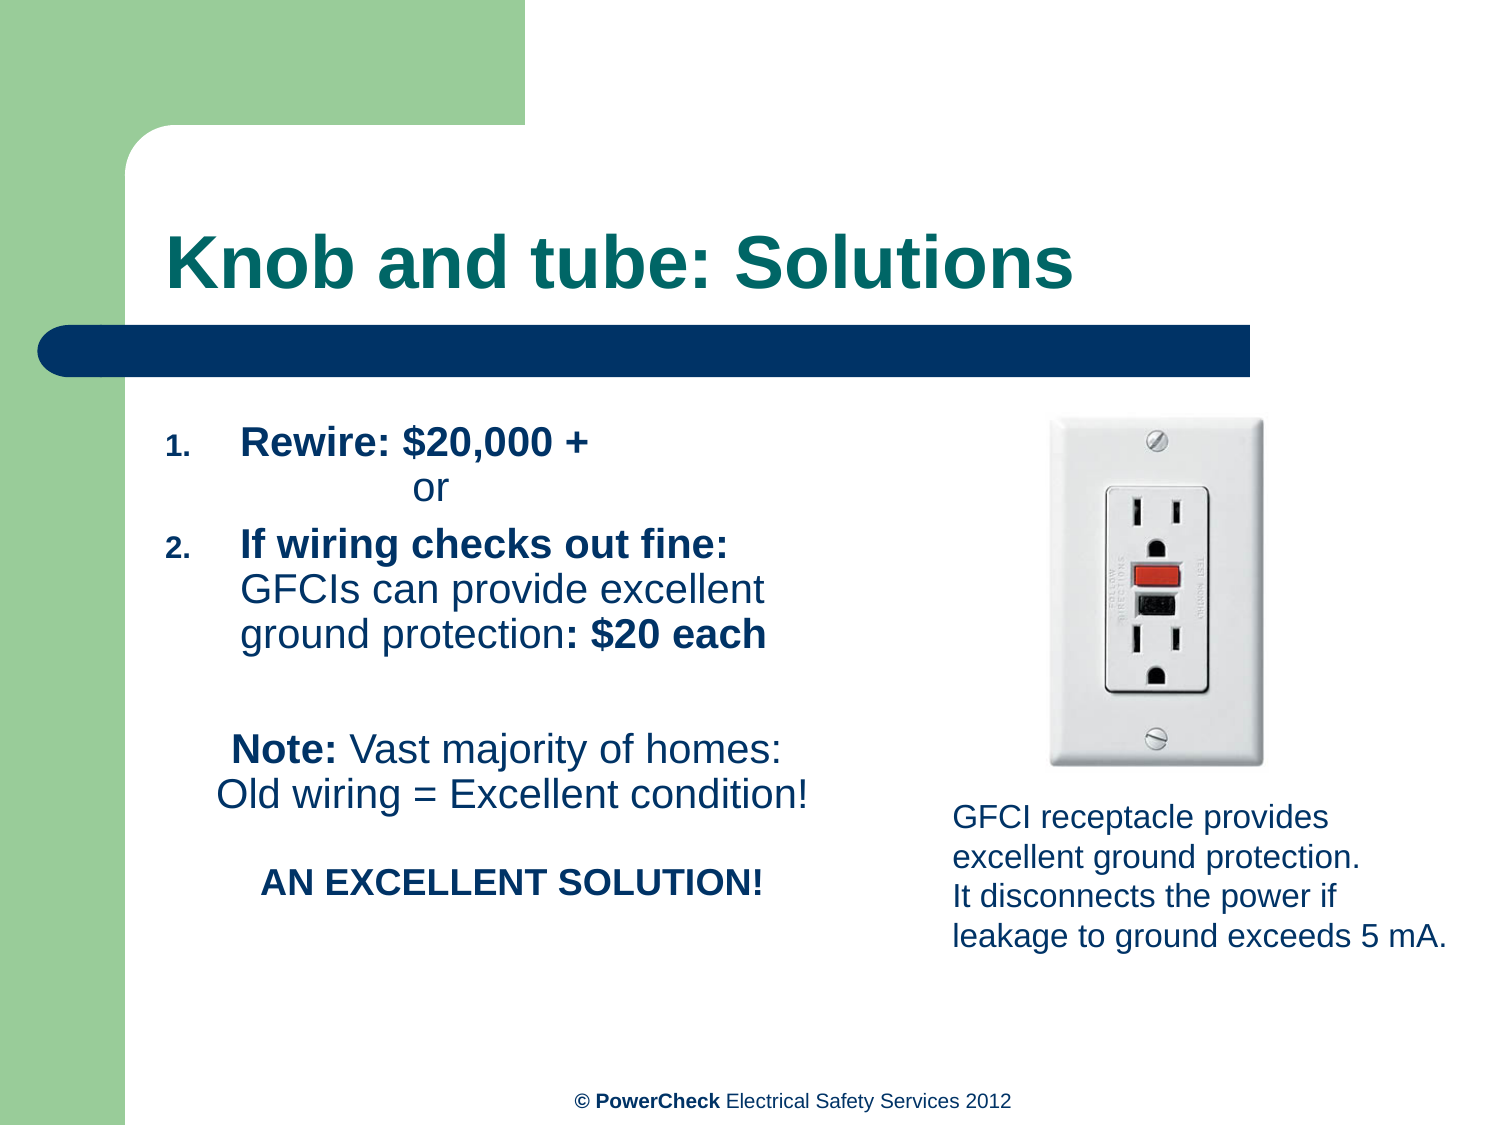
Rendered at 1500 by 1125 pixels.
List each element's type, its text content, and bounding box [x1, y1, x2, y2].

footer © PowerCheck Electrical Safety Services 2012 [469, 1079, 1117, 1121]
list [1045, 412, 1270, 774]
list Rewire: $20,000 + or If wiring checks out fine: GFCIs can provide excellent ground protection: $20 each Note: Vast majority of homes: Old wiring = Excellent condition! AN EXCELLENT SOLUTION! [150, 412, 875, 1025]
text_box GFCI receptacle provides excellent ground protection. It disconnects the power if leakage to ground exceeds 5 mA. [937, 787, 1471, 962]
title Knob and tube: Solutions [150, 125, 1463, 313]
